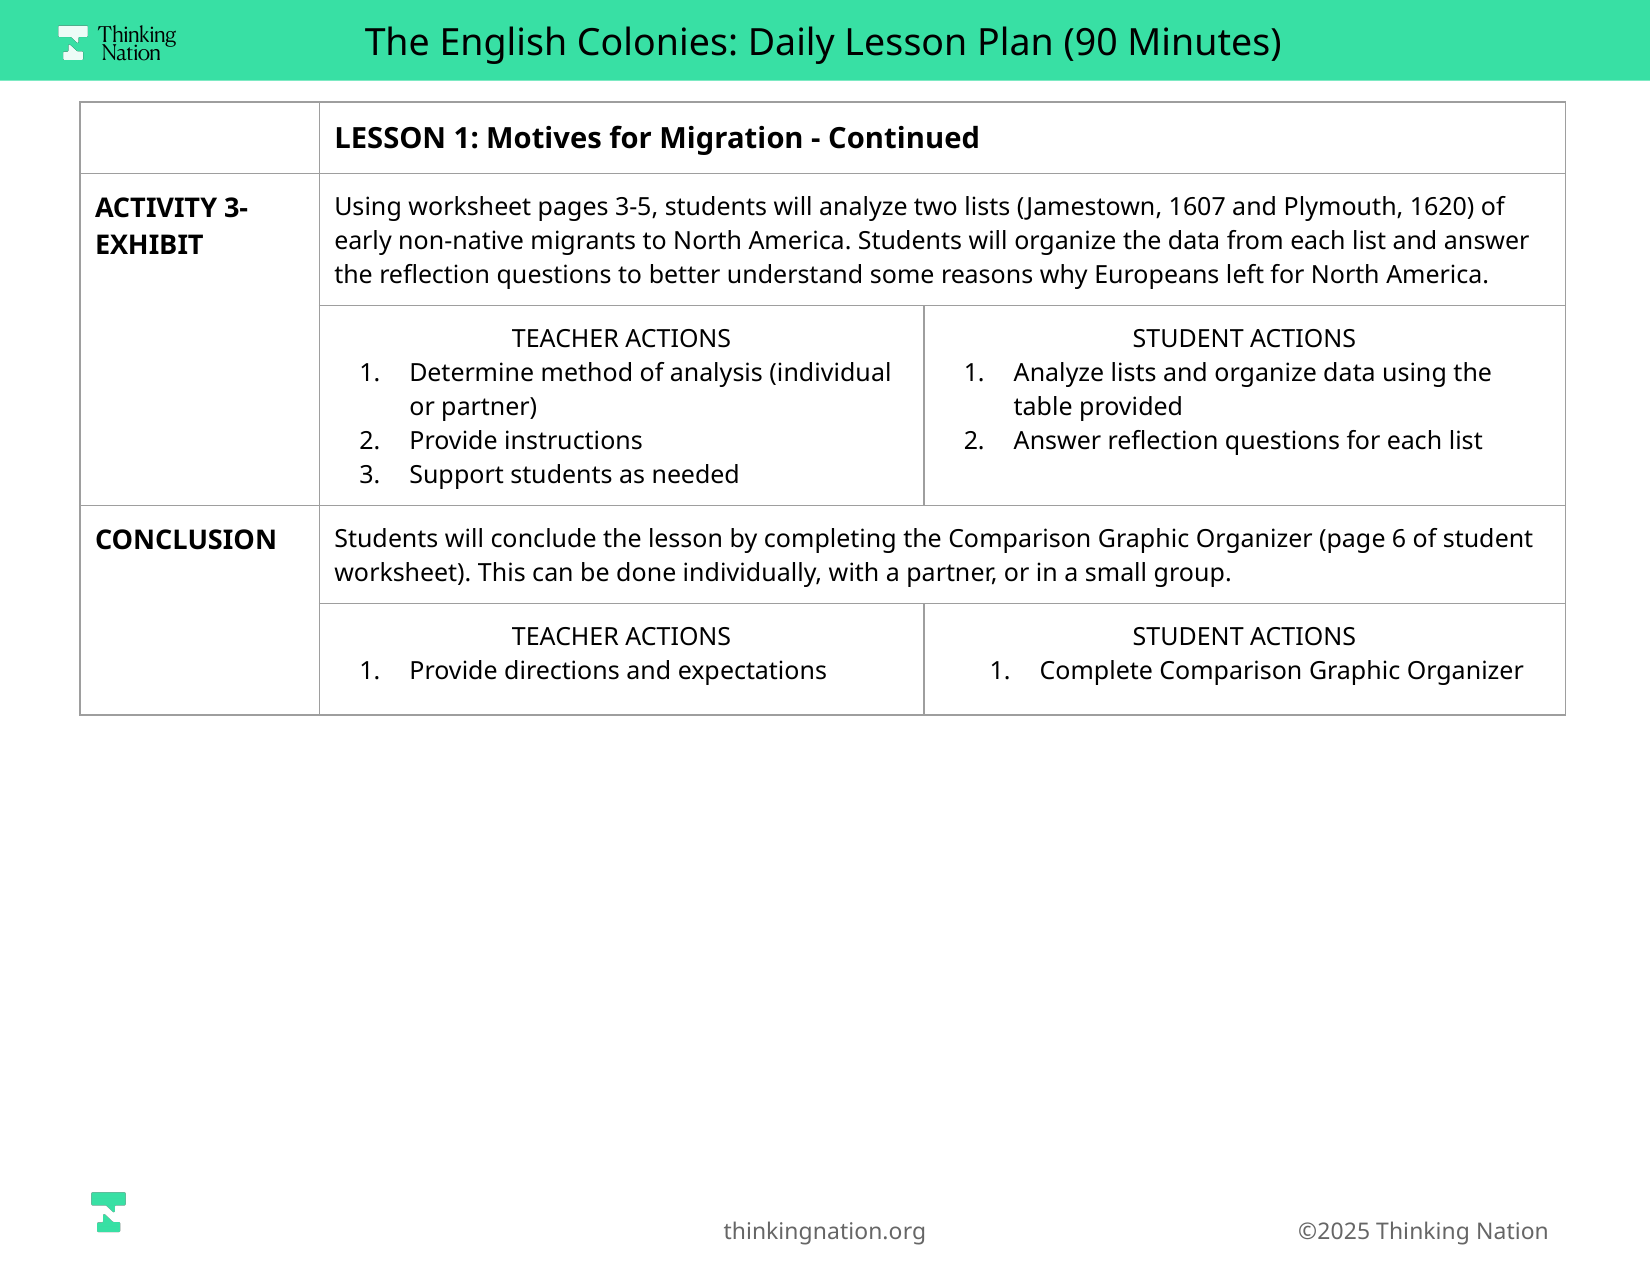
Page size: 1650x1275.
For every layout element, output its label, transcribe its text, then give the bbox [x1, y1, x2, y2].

table_header LESSON 1: Motives for Migration - Continued [320, 103, 1565, 173]
table_cell ACTIVITY 3- EXHIBIT [81, 174, 319, 505]
table_header [81, 103, 319, 173]
table_cell TEACHER ACTIONS Provide directions and expectations [320, 604, 923, 714]
text_box ©2025 Thinking Nation [1174, 1200, 1566, 1240]
text_box thinkingnation.org [629, 1200, 1021, 1240]
picture [45, 14, 180, 71]
text_box The English Colonies: Daily Lesson Plan (90 Minutes) [0, 0, 1650, 81]
table_cell TEACHER ACTIONS Determine method of analysis (individual or partner) Provide instructions Support students as needed [320, 306, 923, 505]
picture [80, 1184, 136, 1240]
table_cell STUDENT ACTIONS Complete Comparison Graphic Organizer [925, 604, 1565, 714]
table_cell Students will conclude the lesson by completing the Comparison Graphic Organizer (page 6 of student worksheet). This can be done individually, with a partner, or in a small group. [320, 506, 1565, 603]
table_cell Using worksheet pages 3-5, students will analyze two lists (Jamestown, 1607 and Plymouth, 1620) of early non-native migrants to North America. Students will organize the data from each list and answer the reflection questions to better understand some reasons why Europeans left for North America. [320, 174, 1565, 305]
table_cell STUDENT ACTIONS Analyze lists and organize data using the table provided Answer reflection questions for each list [925, 306, 1565, 505]
table_cell CONCLUSION [81, 506, 319, 714]
